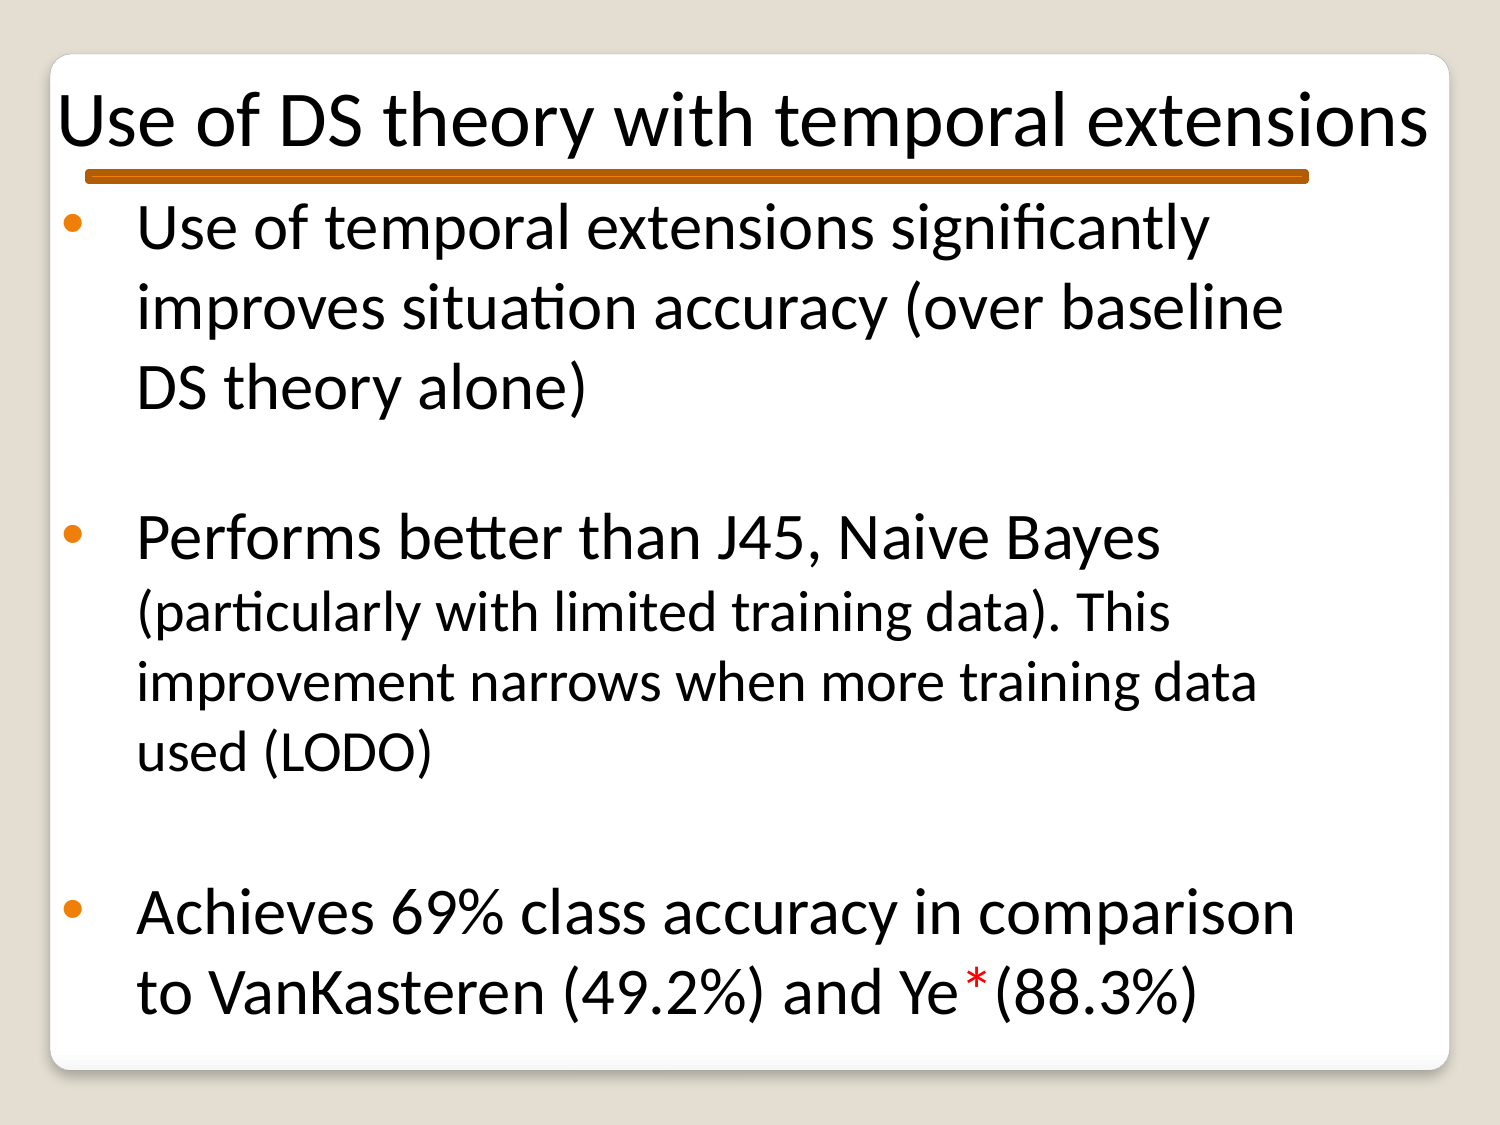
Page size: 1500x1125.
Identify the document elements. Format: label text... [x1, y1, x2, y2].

text_box Use of temporal extensions significantly improves situation accuracy (over baseline DS theory alone) Performs better than J45, Naive Bayes (particularly with limited training data). This improvement narrows when more training data used (LODO) Achieves 69% class accuracy in comparison to VanKasteren (49.2%) and Ye*(88.3%) [46, 90, 1383, 789]
text_box Use of DS theory with temporal extensions [41, 60, 1500, 265]
text_box [85, 169, 1309, 184]
